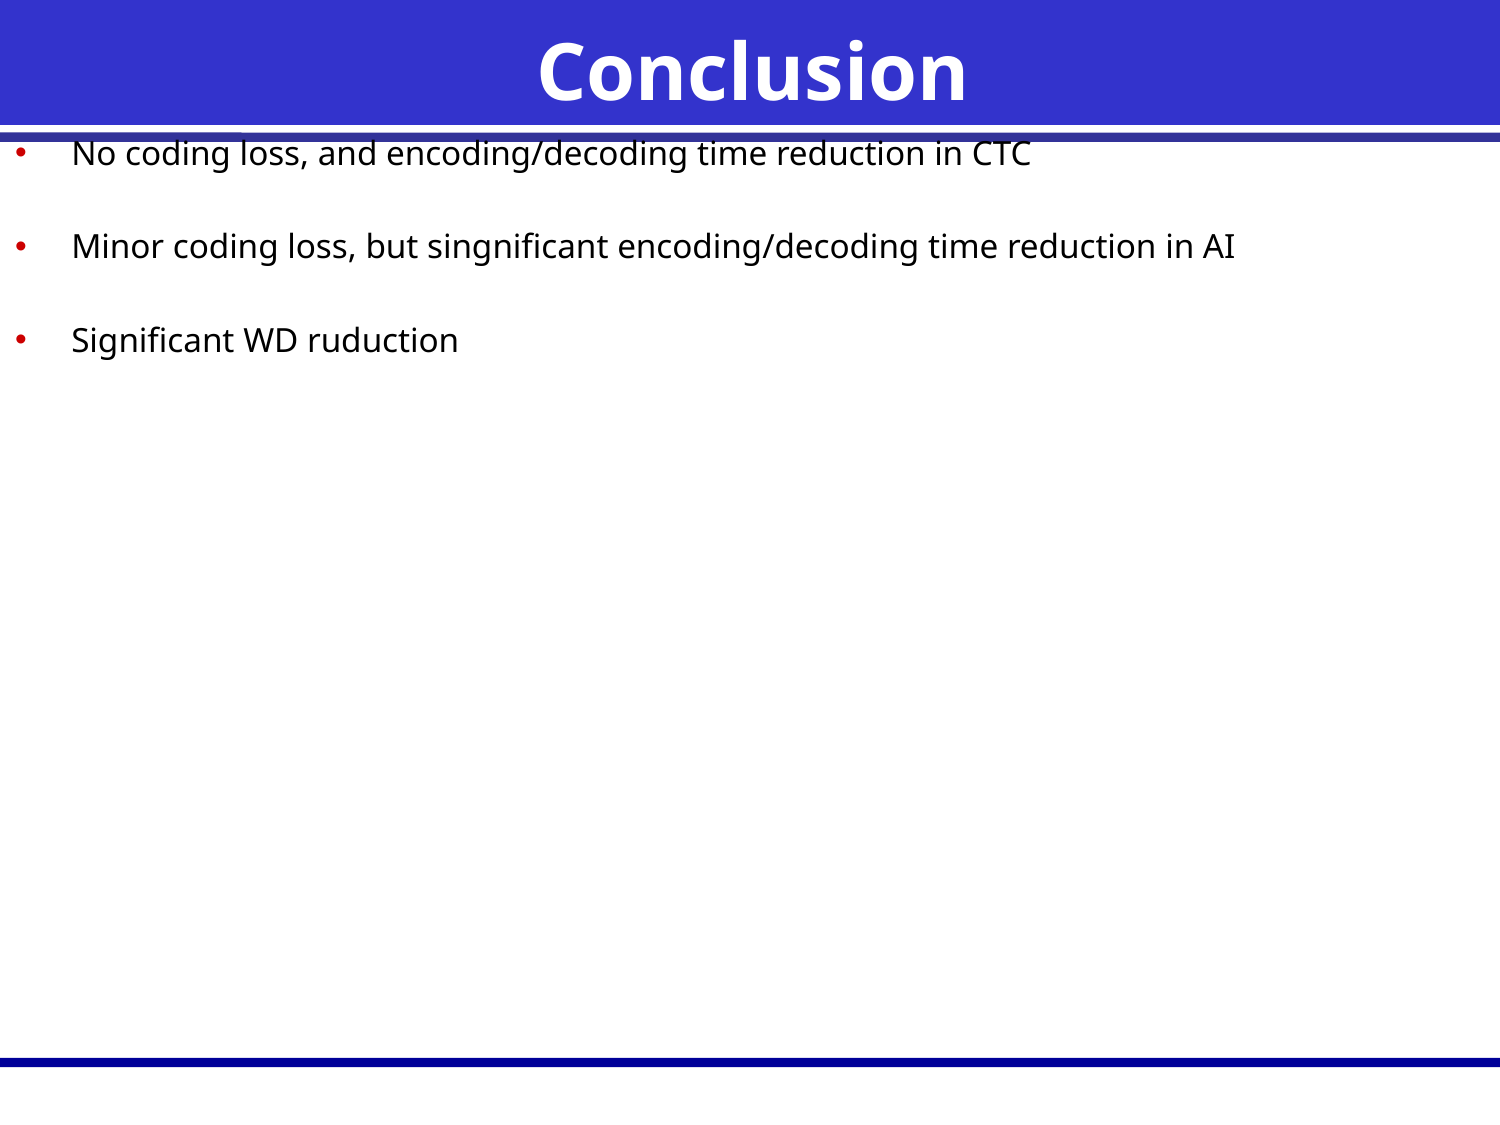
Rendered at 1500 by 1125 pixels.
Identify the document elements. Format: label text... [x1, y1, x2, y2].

title Conclusion [46, 12, 1460, 125]
list No coding loss, and encoding/decoding time reduction in CTC Minor coding loss, but singnificant encoding/decoding time reduction in AI Significant WD ruduction [0, 125, 1500, 1038]
